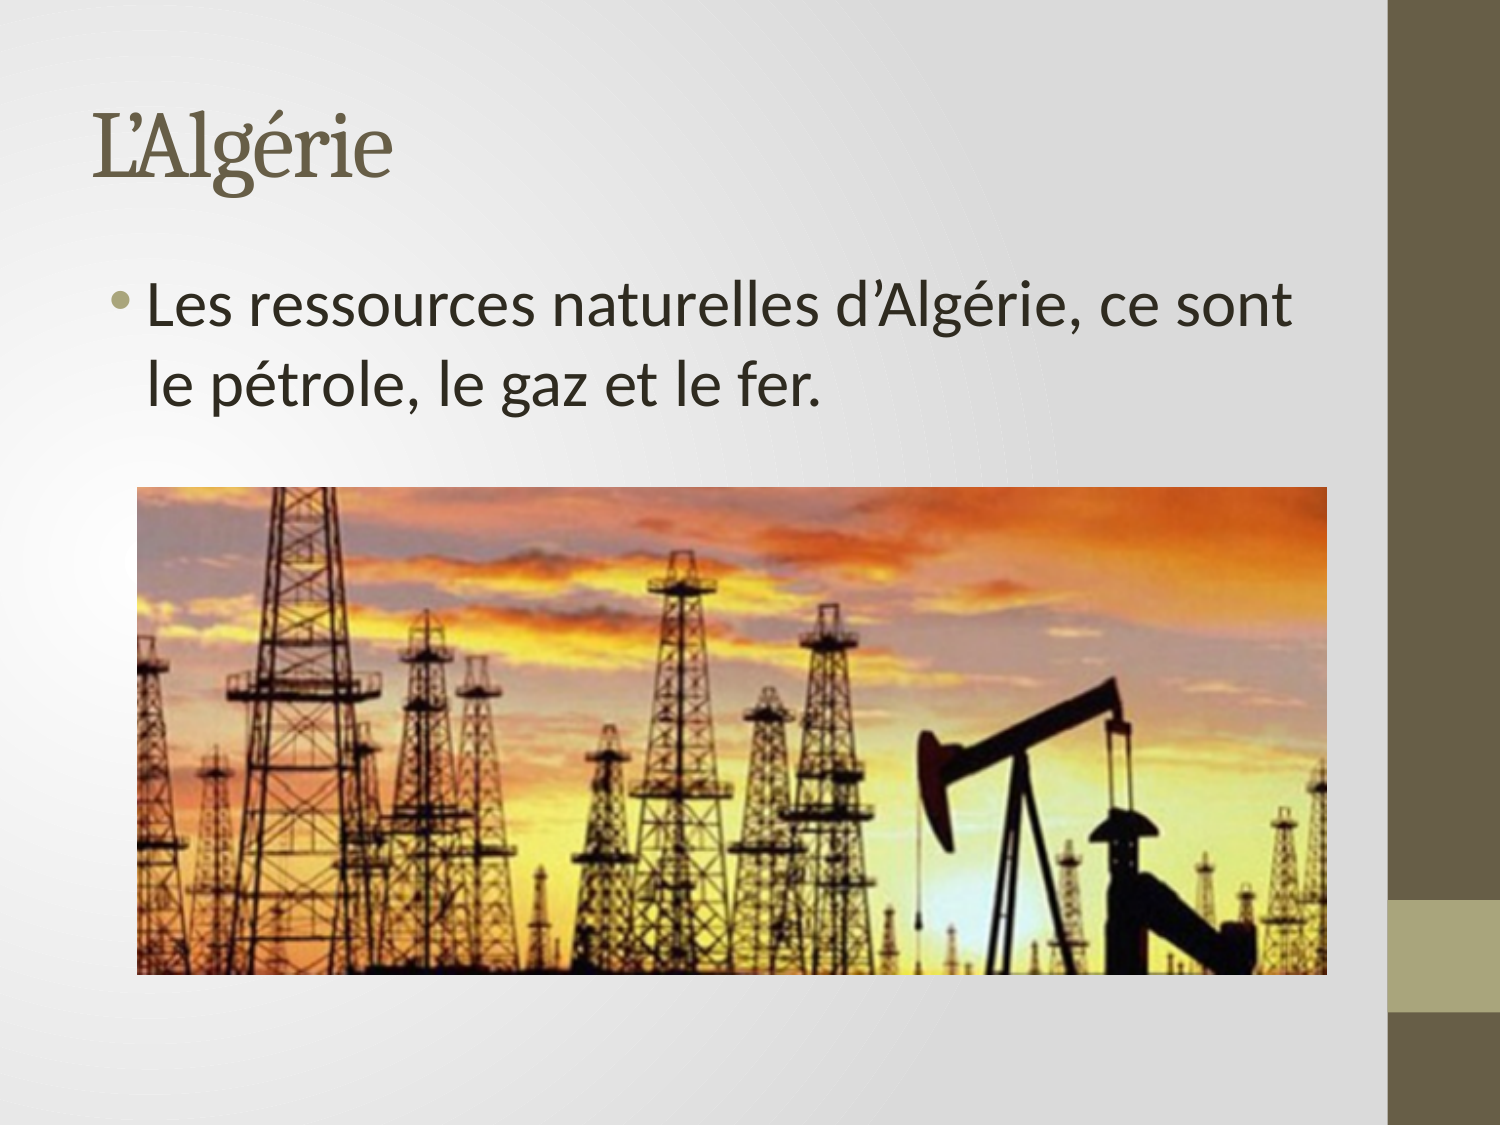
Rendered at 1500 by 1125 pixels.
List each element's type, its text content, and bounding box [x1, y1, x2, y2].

picture [136, 486, 1328, 976]
list Les ressources naturelles d’Algérie, ce sont le pétrole, le gaz et le fer. [75, 251, 1313, 1005]
title L’Algérie [75, 45, 1325, 233]
